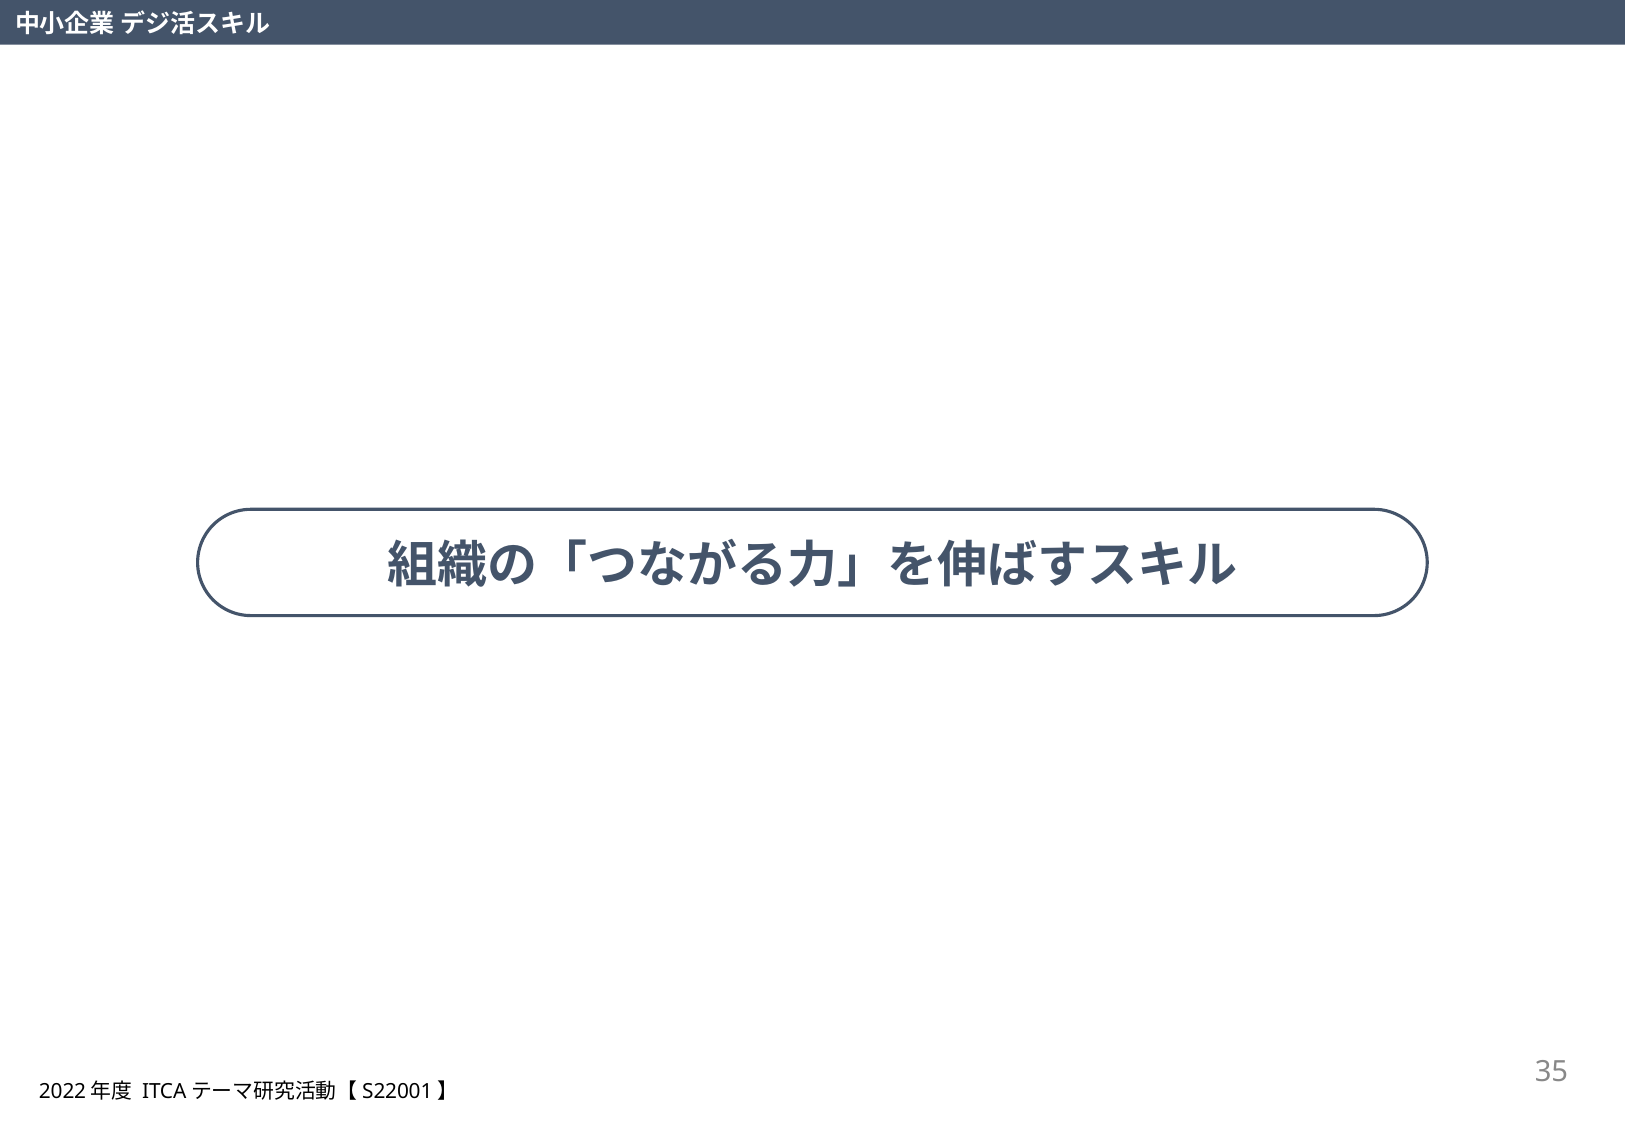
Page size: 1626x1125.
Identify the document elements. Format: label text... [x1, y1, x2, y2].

text_box 組織の「つながる力」を伸ばすスキル [197, 509, 1428, 616]
slide_number 35 [1217, 1042, 1584, 1103]
text_box 中小企業 デジ活スキル [0, 0, 1625, 45]
